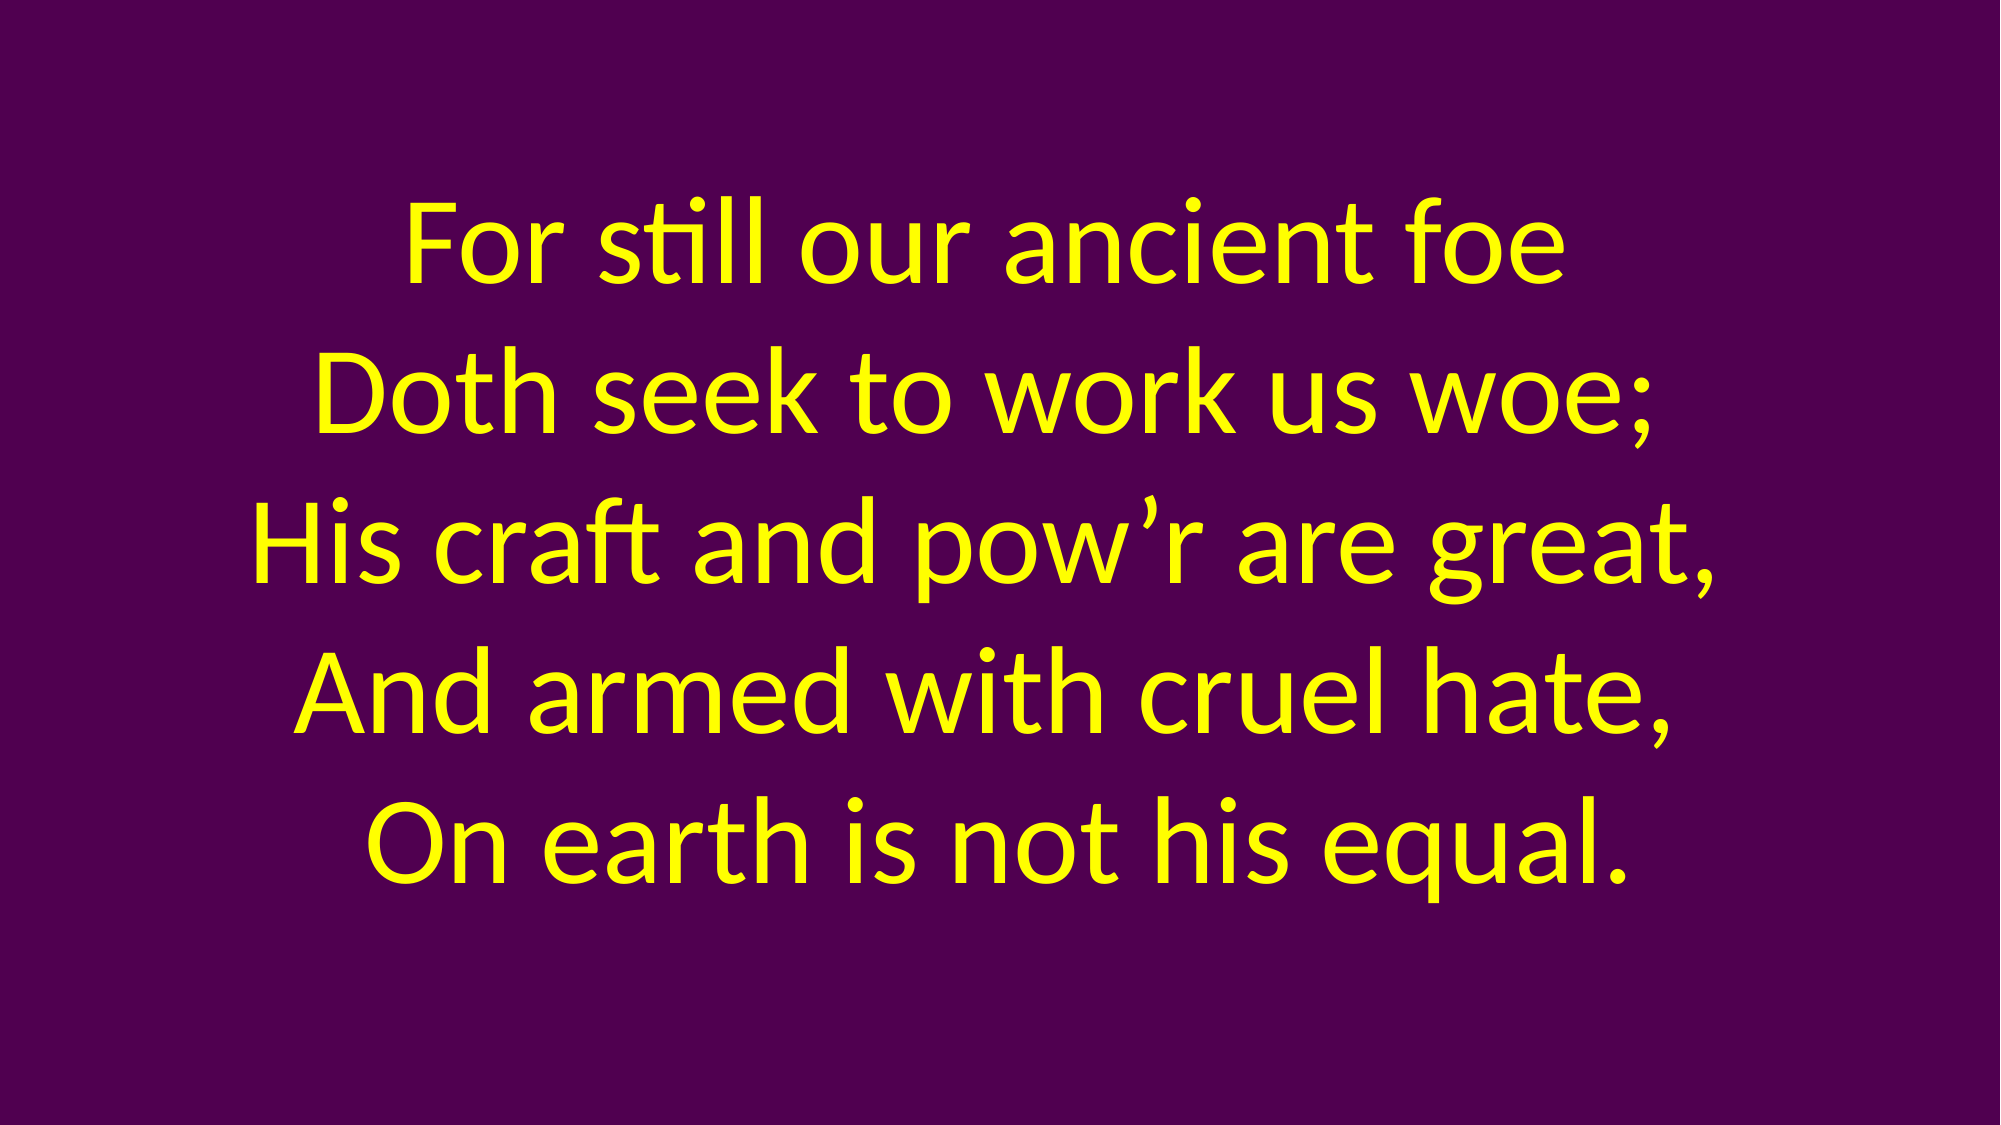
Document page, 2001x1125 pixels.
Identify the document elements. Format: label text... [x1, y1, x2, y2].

text_box For still our ancient foe Doth seek to work us woe; His craft and pow’r are great, And armed with cruel hate, On earth is not his equal. [0, 151, 2000, 917]
